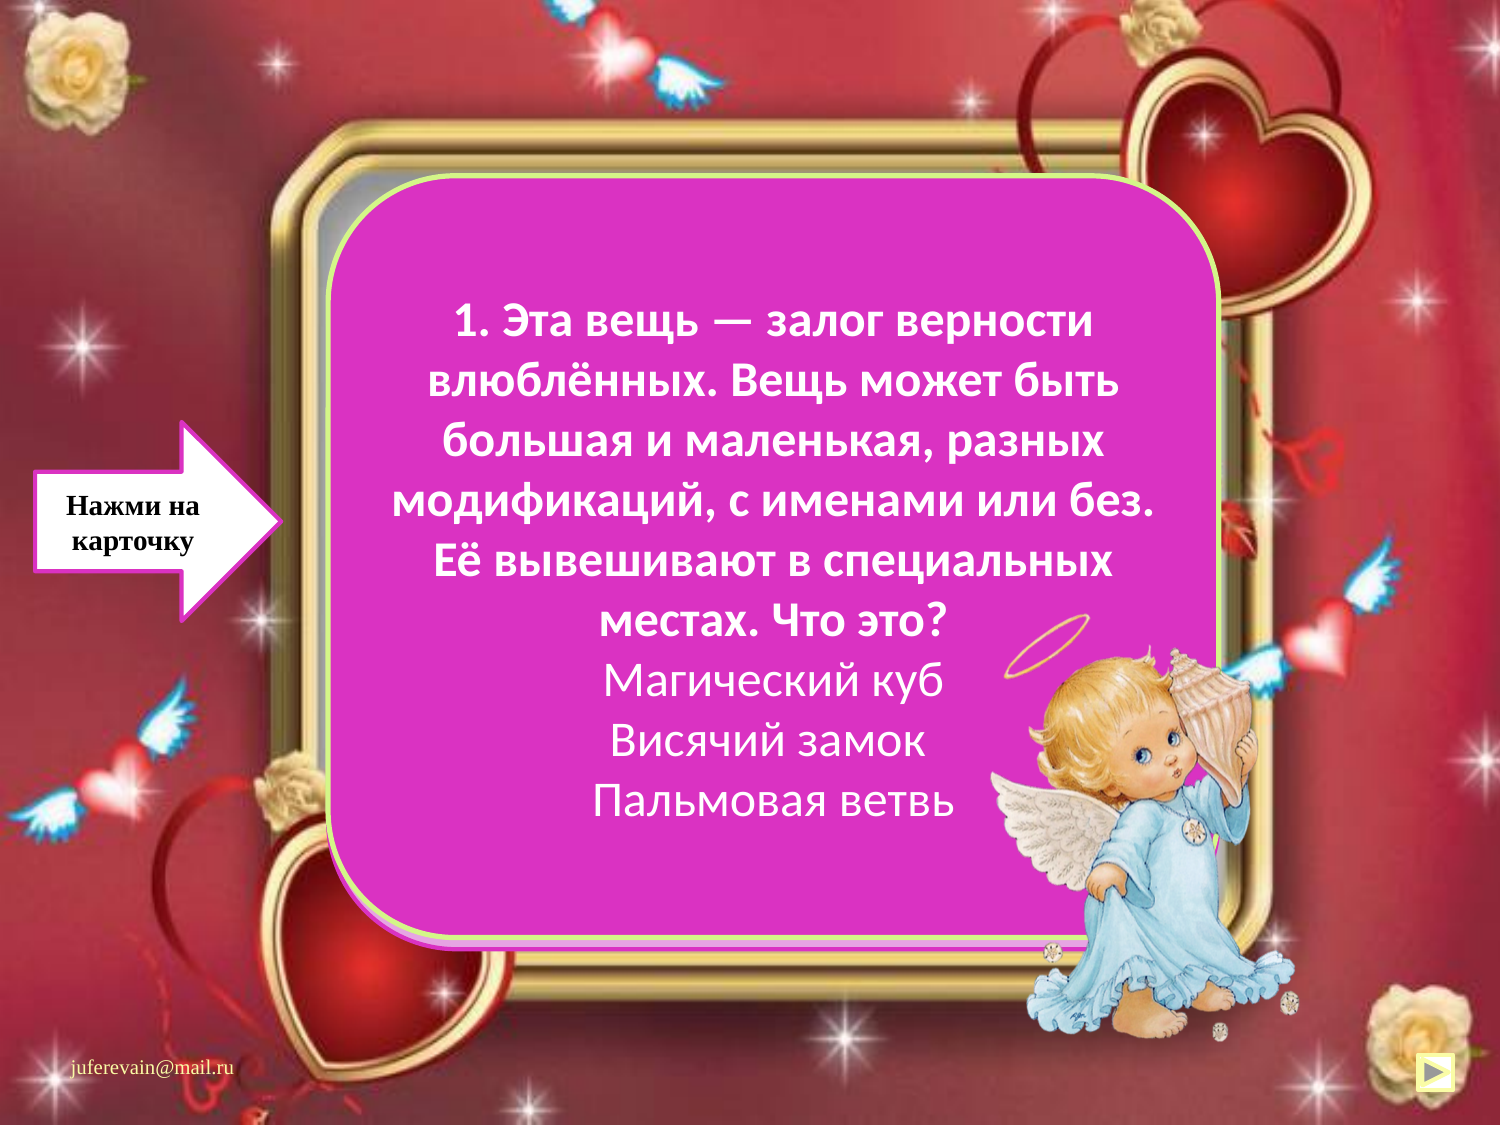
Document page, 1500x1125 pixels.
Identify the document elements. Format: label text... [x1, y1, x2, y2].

text_box Нажми на карточку [33, 419, 284, 624]
text_box [1416, 1053, 1455, 1092]
picture [0, 0, 1500, 1125]
text_box [326, 174, 1232, 951]
